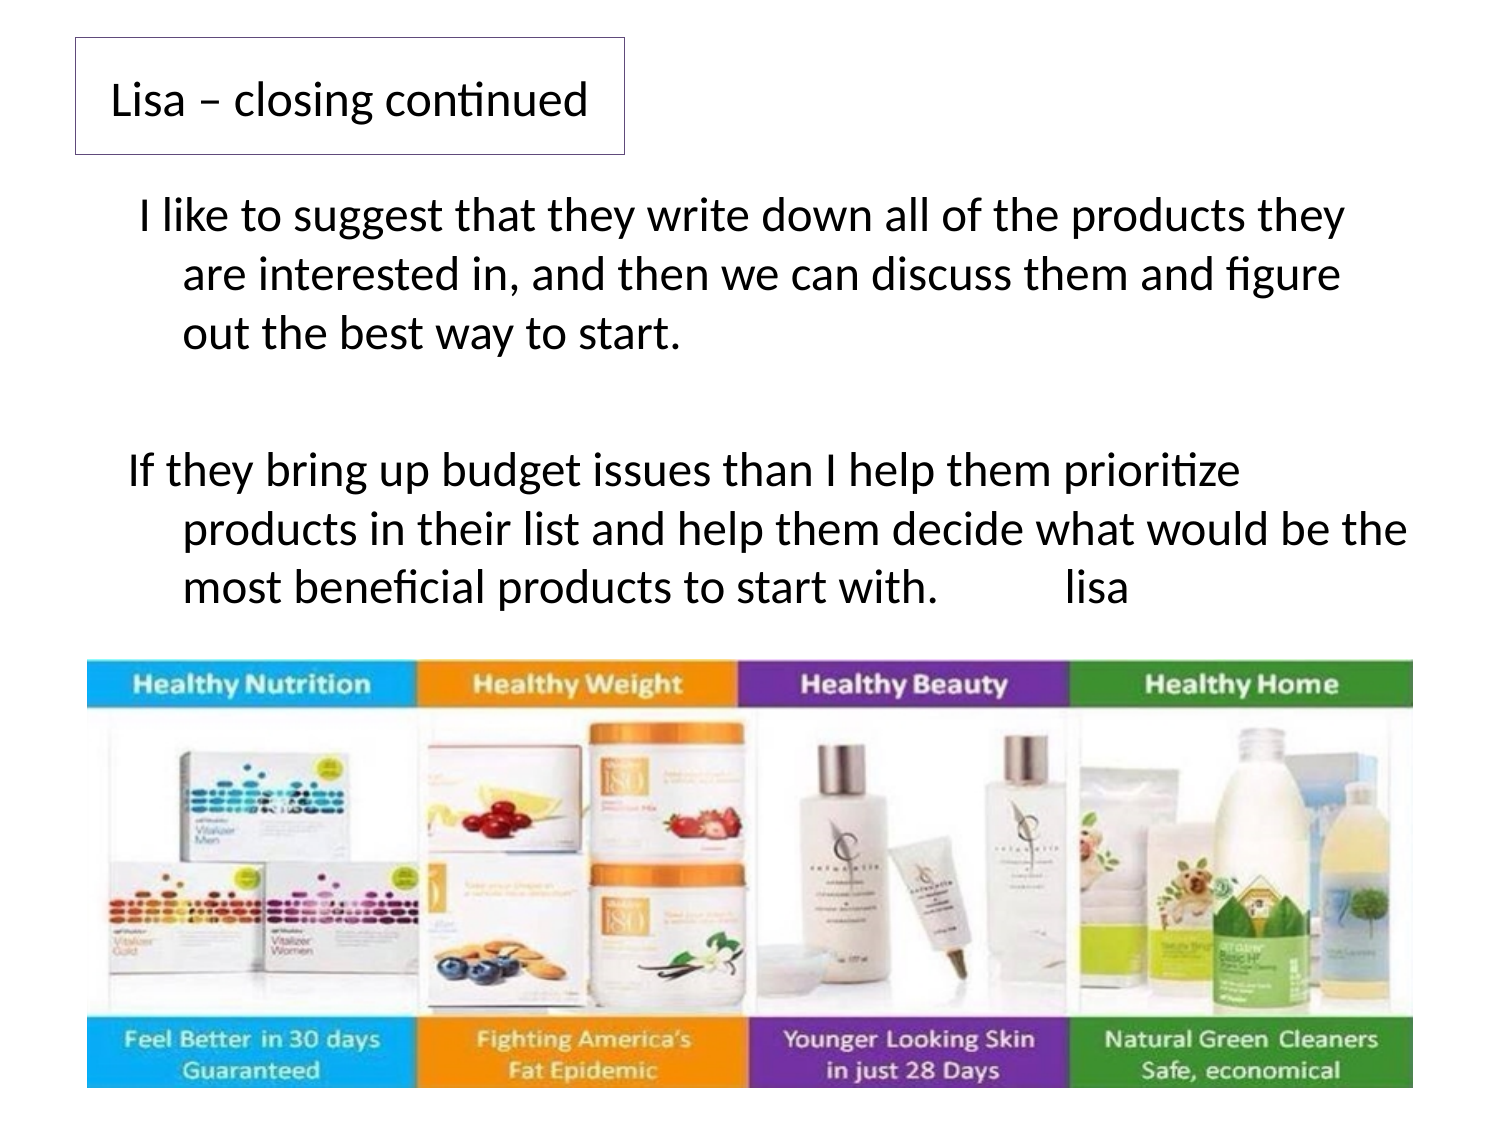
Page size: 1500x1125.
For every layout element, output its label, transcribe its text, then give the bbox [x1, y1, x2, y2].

title Lisa – closing continued [75, 37, 625, 155]
picture [315, 1082, 401, 1088]
list I like to suggest that they write down all of the products they are interested in, and then we can discuss them and figure out the best way to start. If they bring up budget issues than I help them prioritize products in their list and help them decide what would be the most beneficial products to start with. lisa [112, 174, 1425, 625]
picture [177, 1054, 324, 1088]
picture [87, 659, 1413, 1088]
